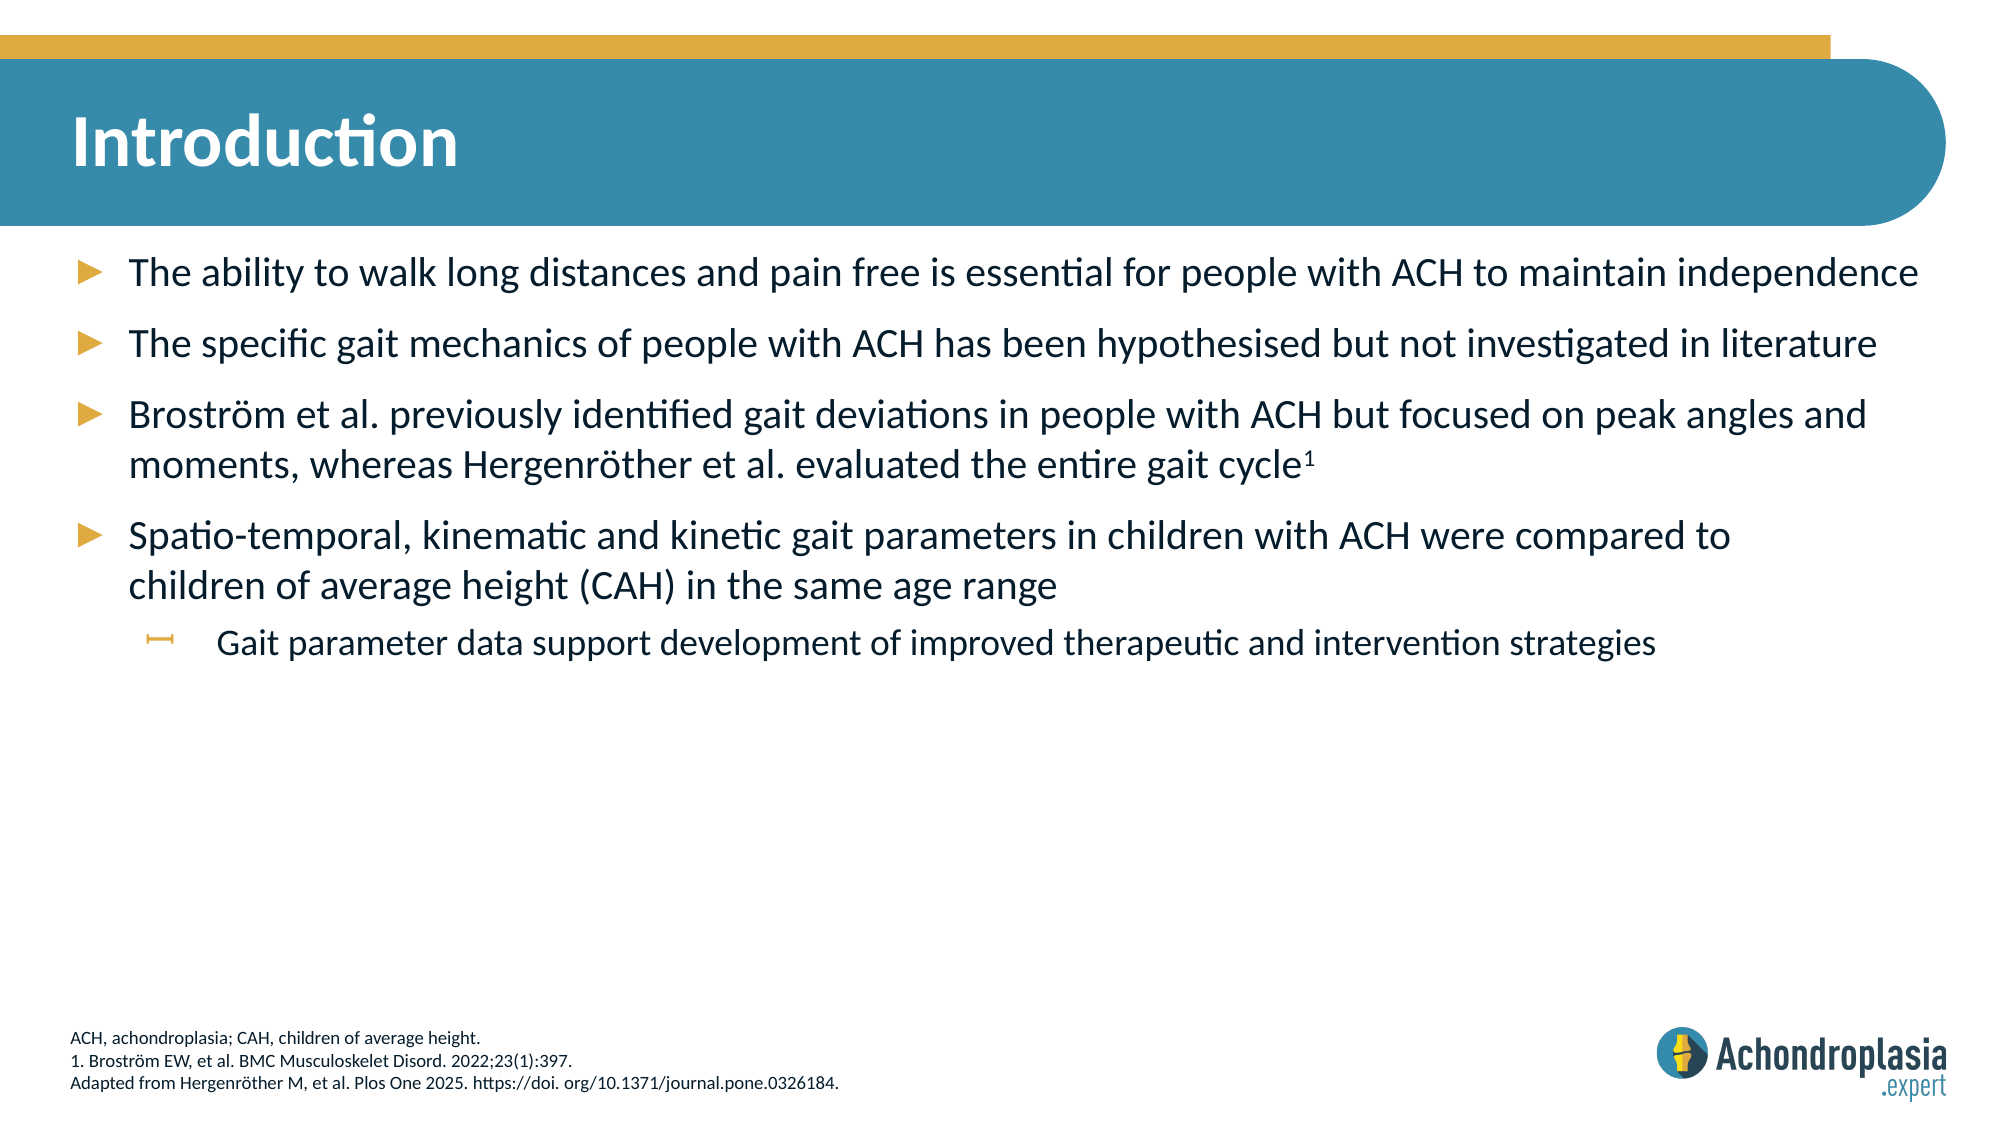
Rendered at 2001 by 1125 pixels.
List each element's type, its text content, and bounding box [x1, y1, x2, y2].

title Introduction [56, 59, 1888, 225]
picture [1656, 1027, 1947, 1102]
footer ACH, achondroplasia; CAH, children of average height. 1. Broström EW, et al. BMC Musculoskelet Disord. 2022;23(1):397. Adapted from Hergenröther M, et al. Plos One 2025. https://doi. org/10.1371/journal.pone.0326184. [55, 1005, 1656, 1102]
list The ability to walk long distances and pain free is essential for people with ACH to maintain independence The specific gait mechanics of people with ACH has been hypothesised but not investigated in literature Broström et al. previously identified gait deviations in people with ACH but focused on peak angles and moments, whereas Hergenröther et al. evaluated the entire gait cycle1 Spatio-temporal, kinematic and kinetic gait parameters in children with ACH were compared to children of average height (CAH) in the same age range Gait parameter data support development of improved therapeutic and intervention strategies [55, 237, 1945, 982]
